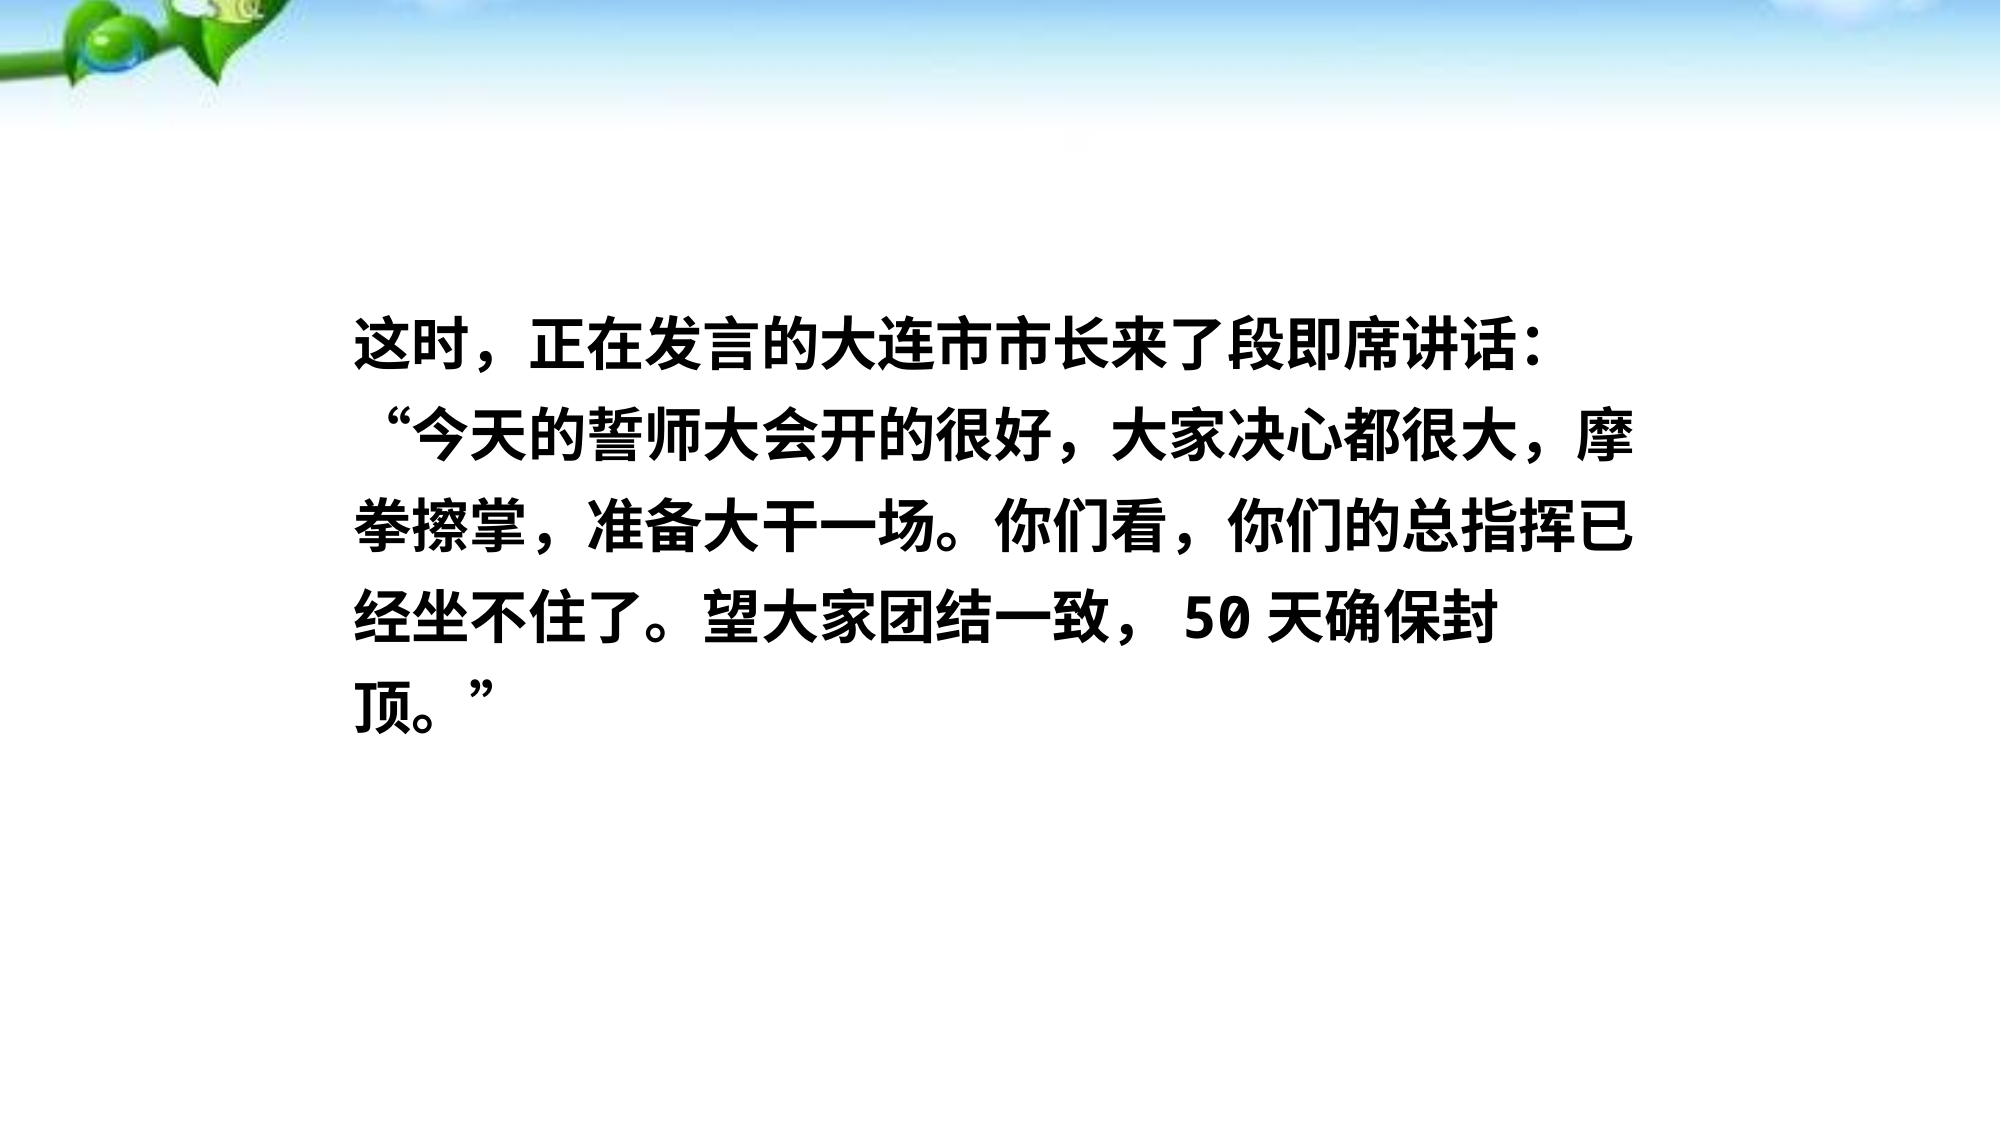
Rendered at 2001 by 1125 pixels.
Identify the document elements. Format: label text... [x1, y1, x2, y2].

picture [0, 0, 2001, 1125]
text_box 这时，正在发言的大连市市长来了段即席讲话：“今天的誓师大会开的很好，大家决心都很大，摩拳擦掌，准备大干一场。你们看，你们的总指挥已经坐不住了。望大家团结一致，50天确保封顶。” [338, 279, 1674, 749]
